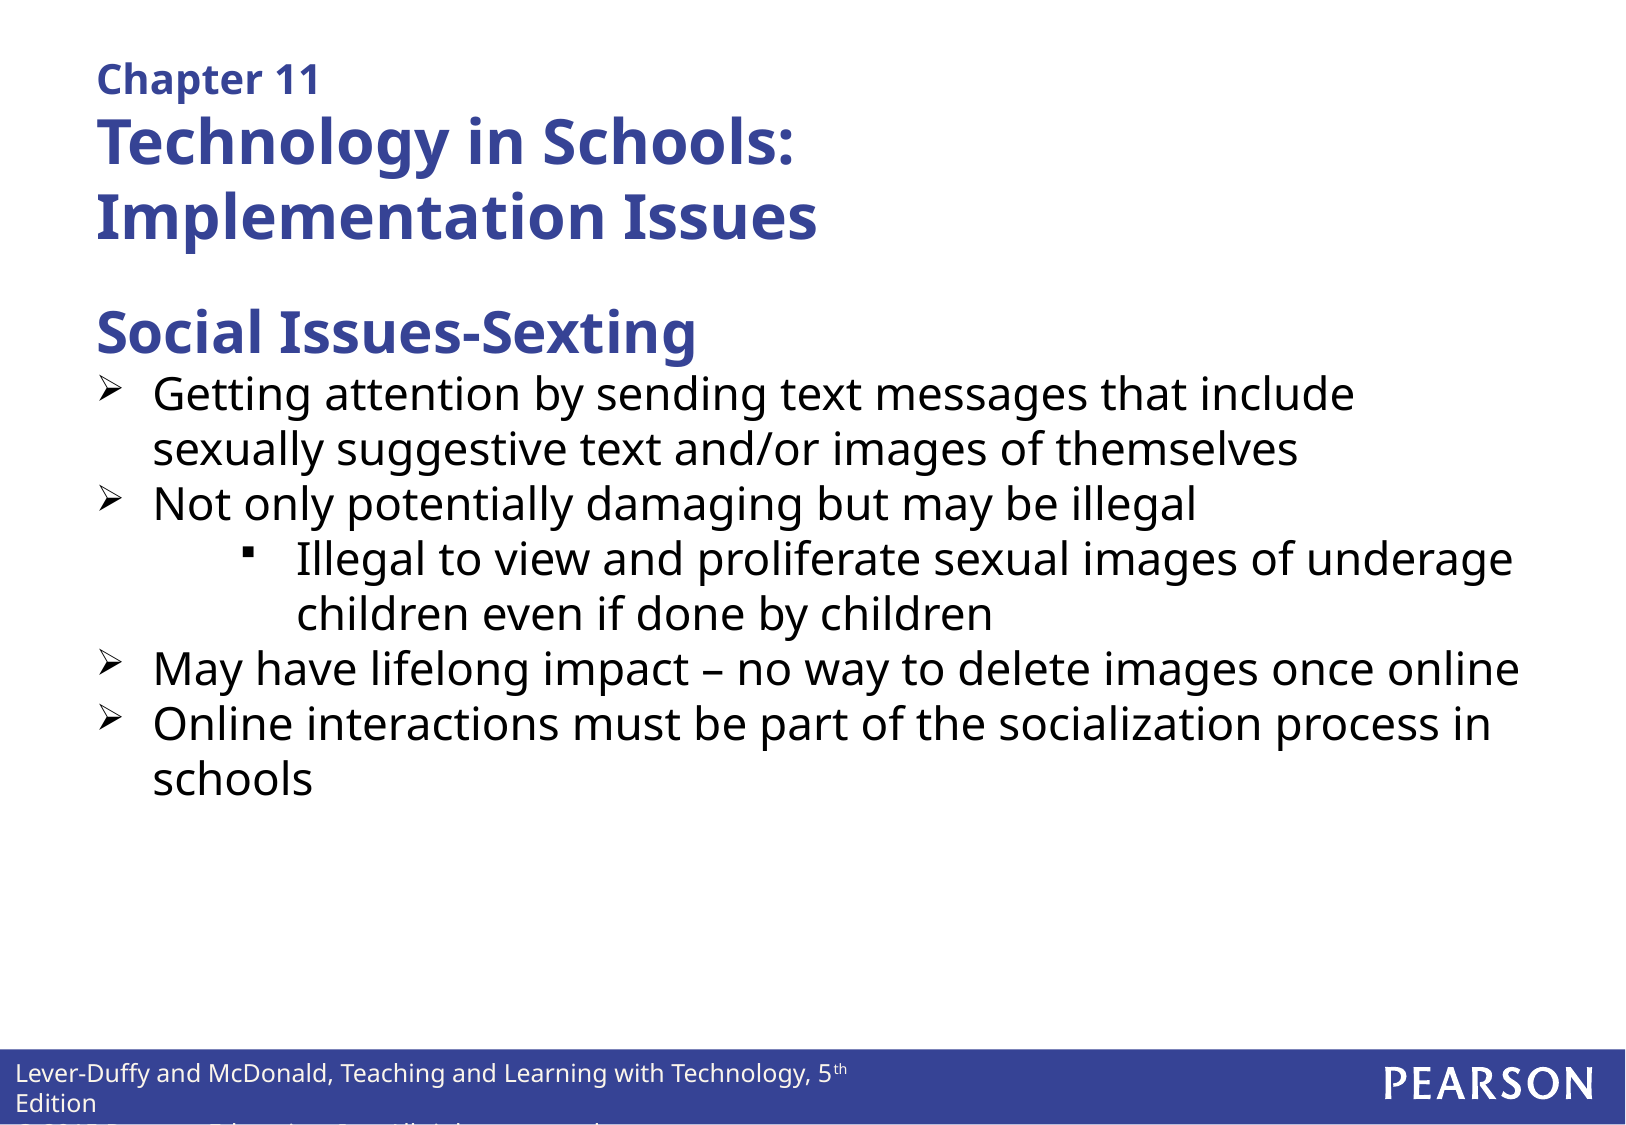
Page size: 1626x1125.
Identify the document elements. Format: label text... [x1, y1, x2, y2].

list Social Issues-Sexting Getting attention by sending text messages that include sexually suggestive text and/or images of themselves Not only potentially damaging but may be illegal Illegal to view and proliferate sexual images of underage children even if done by children May have lifelong impact – no way to delete images once online Online interactions must be part of the socialization process in schools [81, 287, 1544, 1005]
title Chapter 11 Technology in Schools: Implementation Issues [81, 45, 1544, 233]
